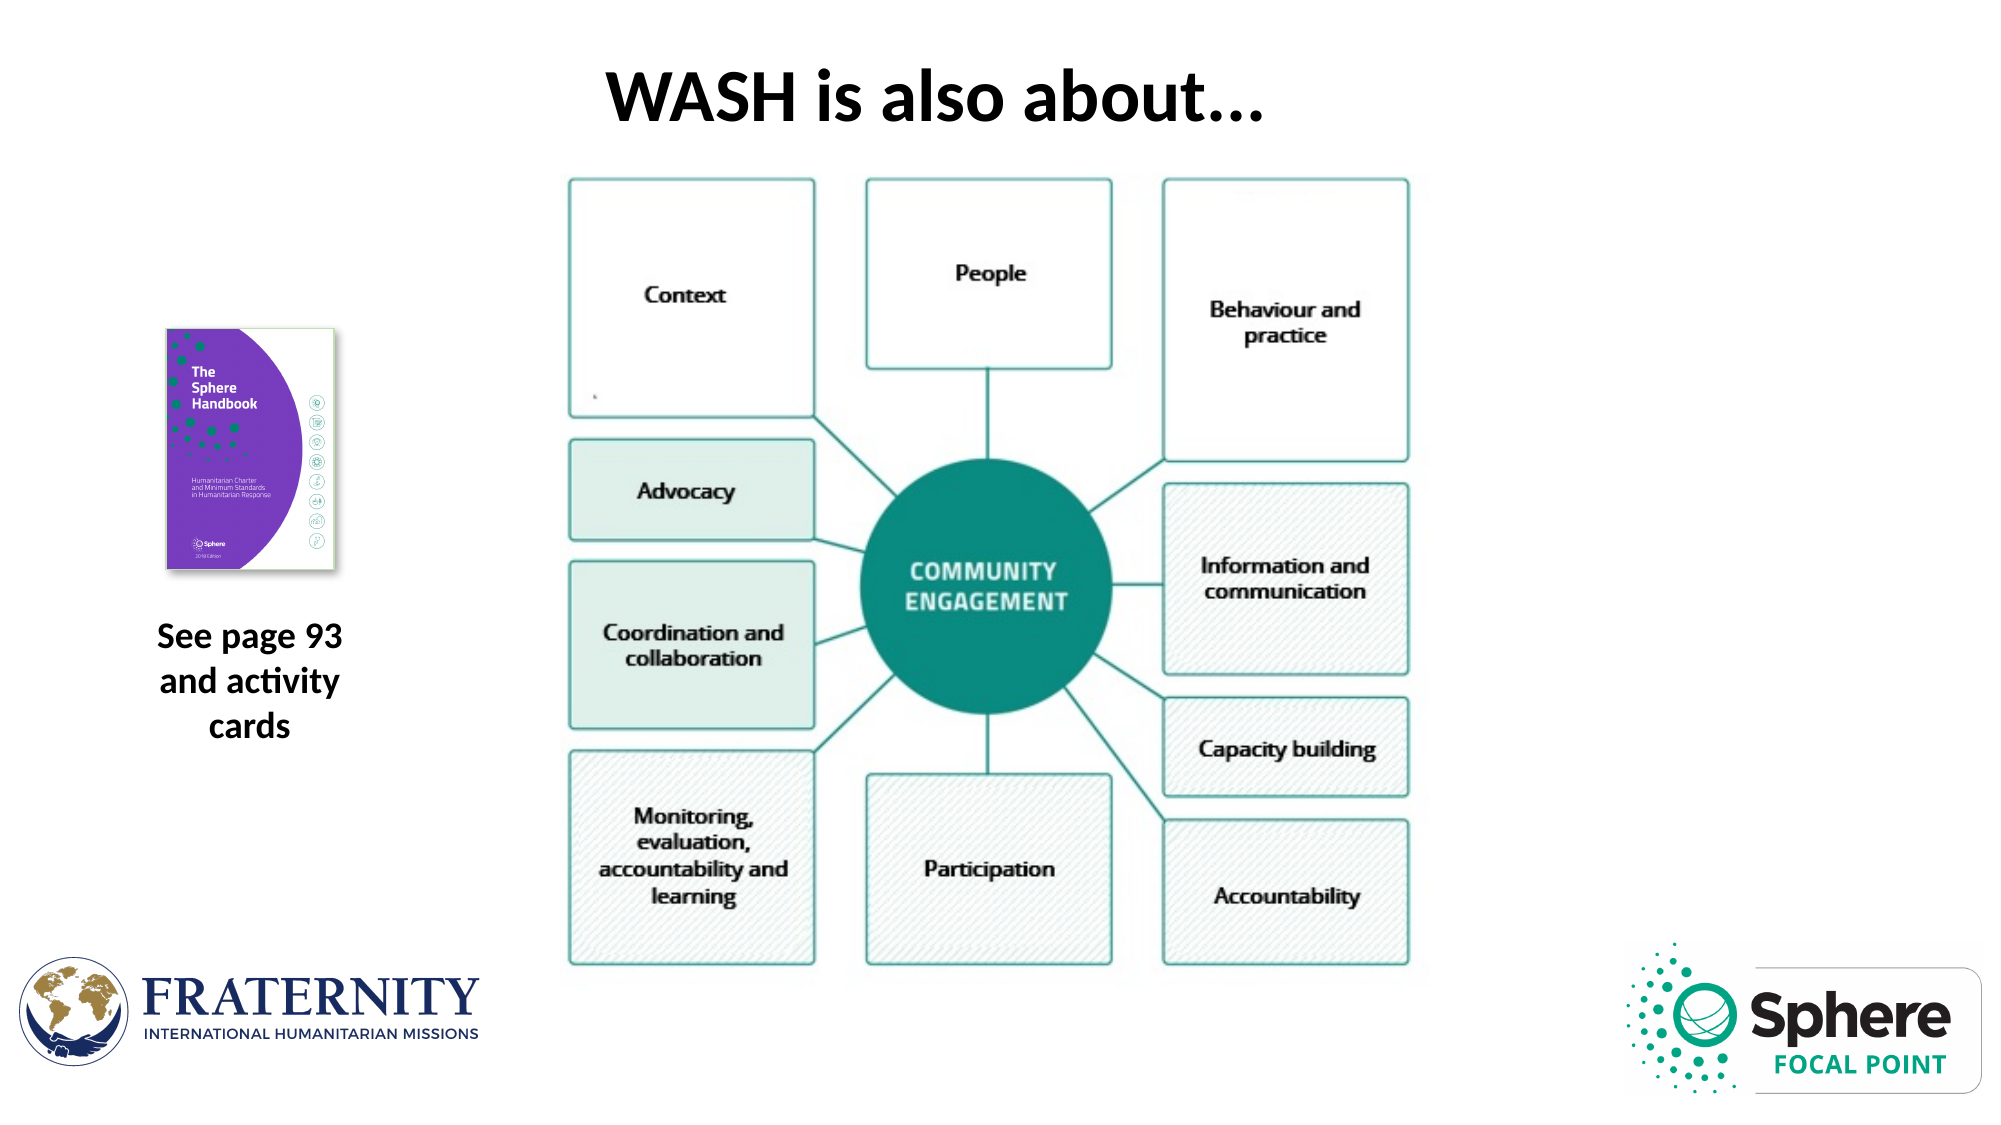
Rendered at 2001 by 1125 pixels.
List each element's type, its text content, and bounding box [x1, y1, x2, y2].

text_box See page 93 and activity cards [138, 603, 362, 754]
picture [560, 144, 1440, 993]
text_box WASH is also about... [67, 38, 1806, 144]
picture [166, 328, 334, 570]
picture [1624, 940, 1984, 1097]
picture [0, 936, 501, 1087]
